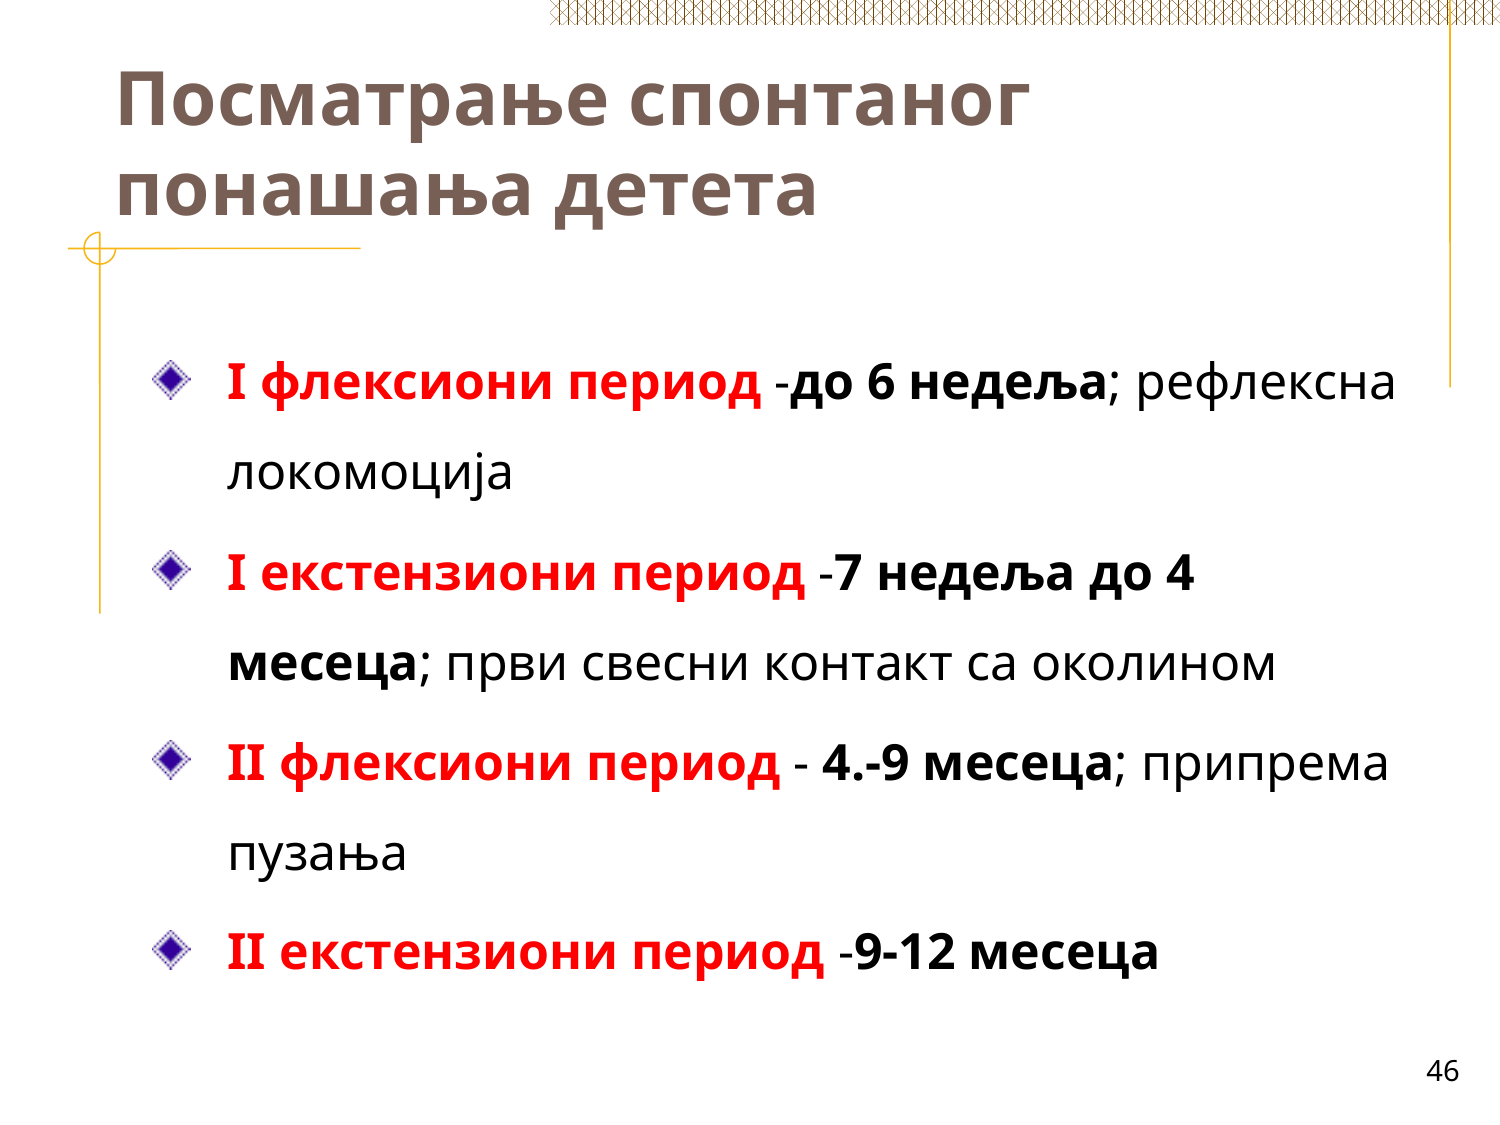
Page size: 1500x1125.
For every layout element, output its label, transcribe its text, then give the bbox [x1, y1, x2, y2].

list I флексиони период -до 6 недеља; рефлексна локомоција I екстензиони период -7 недеља до 4 месеца; први свесни контакт са околином II флексиони период - 4.-9 месеца; припрема пузања II екстензиони период -9-12 месеца [137, 312, 1413, 988]
picture [152, 360, 191, 400]
slide_number 46 [1162, 1025, 1475, 1100]
picture [152, 550, 191, 590]
title Посматрање спонтаног понашања детета [99, 49, 1376, 238]
picture [152, 740, 191, 780]
picture [152, 930, 191, 970]
